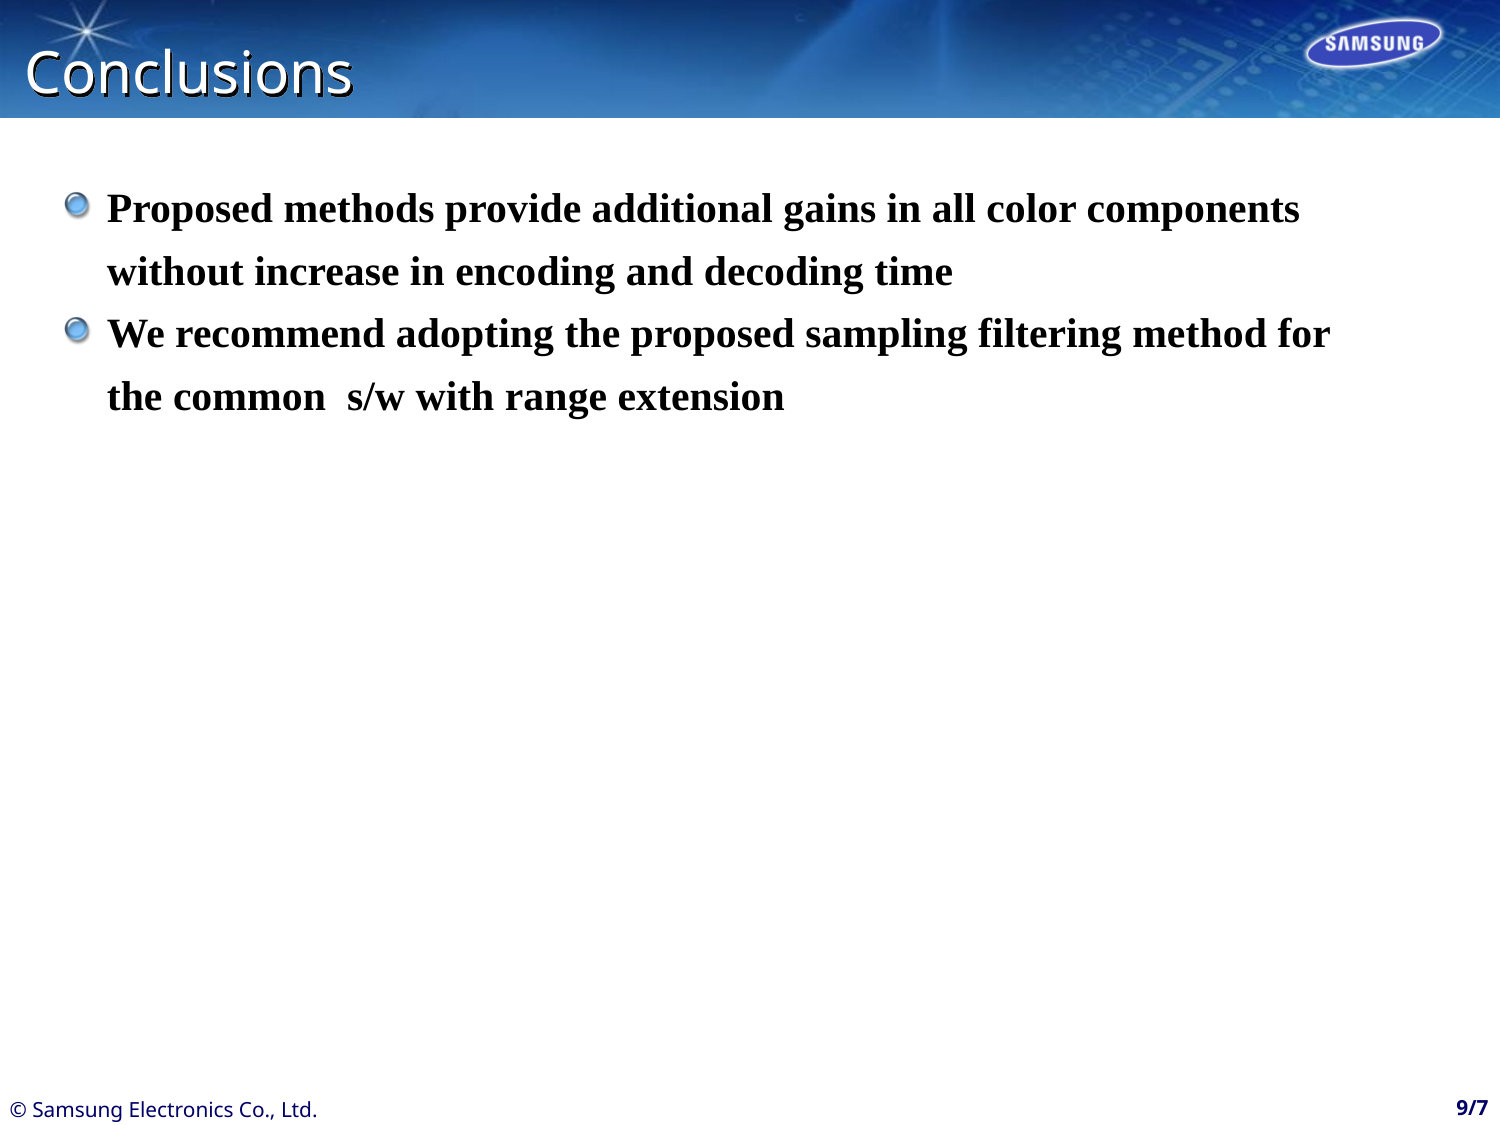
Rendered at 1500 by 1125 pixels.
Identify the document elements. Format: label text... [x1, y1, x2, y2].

picture [0, 0, 1500, 118]
picture [63, 191, 92, 221]
picture [63, 316, 92, 346]
title Conclusions [9, 40, 1349, 114]
list Proposed methods provide additional gains in all color components without increase in encoding and decoding time We recommend adopting the proposed sampling filtering method for the common s/w with range extension [47, 160, 1454, 1071]
